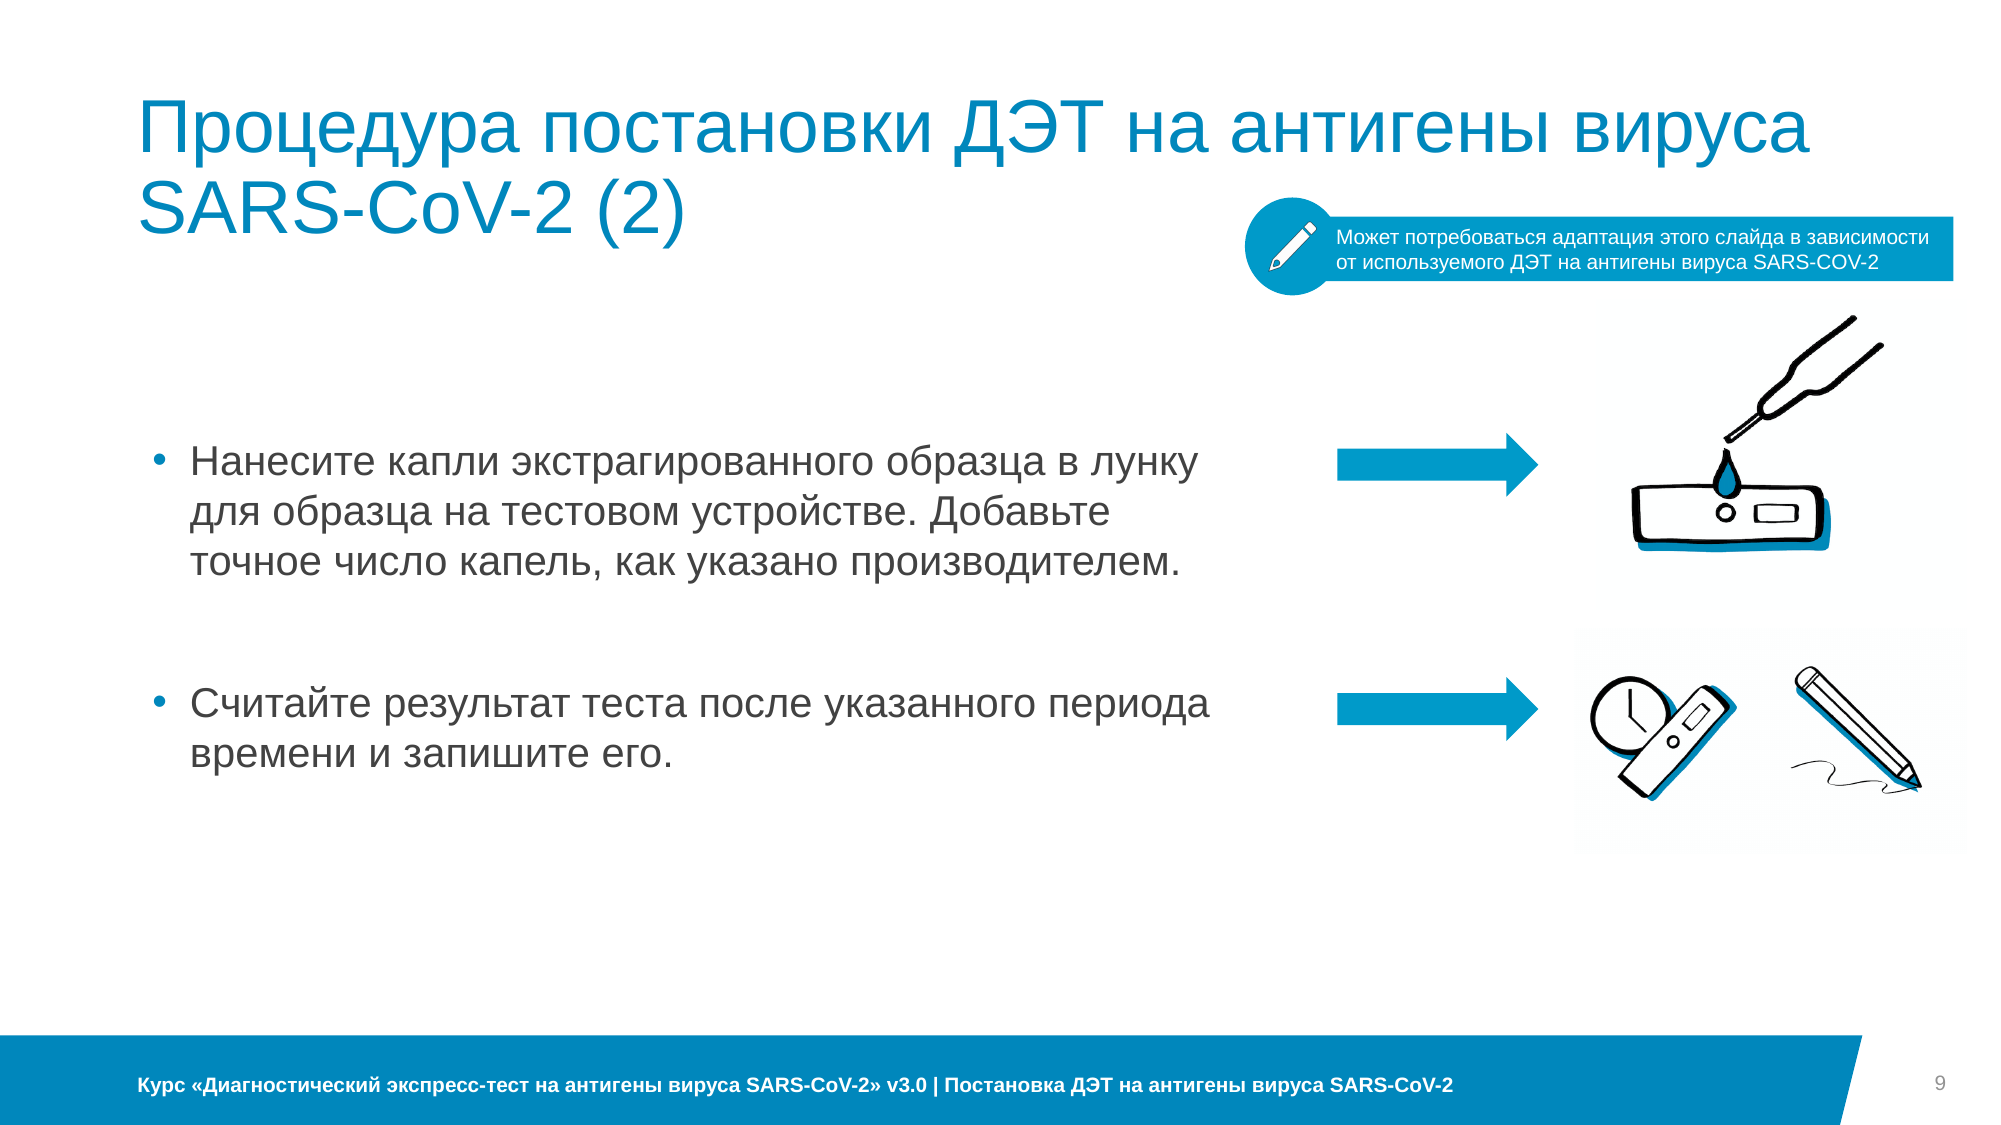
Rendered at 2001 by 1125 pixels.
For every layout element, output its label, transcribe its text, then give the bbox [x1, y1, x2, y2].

text_box Процедура постановки ДЭТ на антигены вируса SARS-CoV-2 (2) [137, 95, 1863, 251]
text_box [1244, 197, 1954, 296]
slide_number 9 [1862, 1035, 1947, 1125]
list Нанесите капли экстрагированного образца в лунку для образца на тестовом устройстве. Добавьте точное число капель, как указано производителем. Считайте результат теста после указанного периода времени и запишите его. [137, 284, 1245, 1014]
footer Курс «Диагностический экспресс-тест на антигены вируса SARS-CoV-2» v3.0 | Постановка ДЭТ на антигены вируса SARS-CoV-2 [137, 1042, 1845, 1125]
text_box [1337, 432, 1539, 497]
picture [1574, 628, 1967, 854]
text_box [1337, 677, 1539, 742]
picture [1596, 299, 1967, 610]
